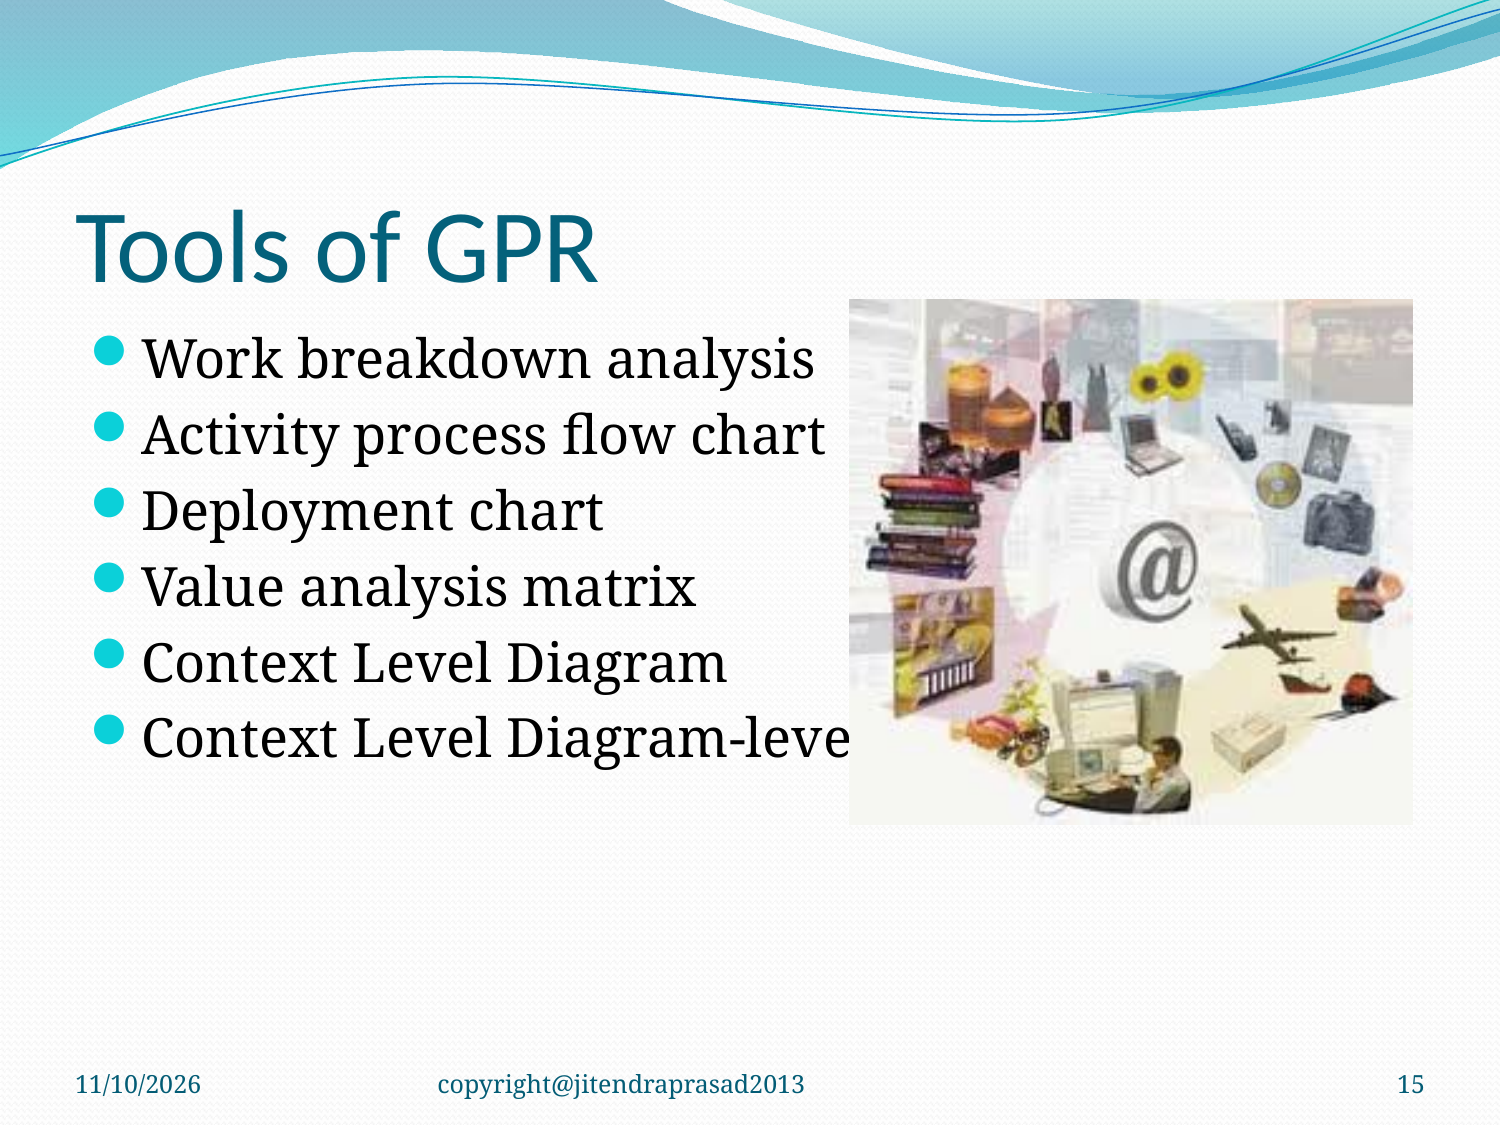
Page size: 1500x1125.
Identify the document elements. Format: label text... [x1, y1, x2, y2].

picture [849, 299, 1413, 826]
title Tools of GPR [75, 115, 1425, 303]
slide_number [75, 1042, 425, 1103]
title [842, 317, 1418, 837]
list Work breakdown analysis Activity process flow chart Deployment chart Value analysis matrix Context Level Diagram Context Level Diagram-level 1 [75, 317, 1425, 1038]
footer copyright@jitendraprasad2013 [437, 1042, 988, 1103]
slide_number 15 [1299, 1042, 1425, 1103]
